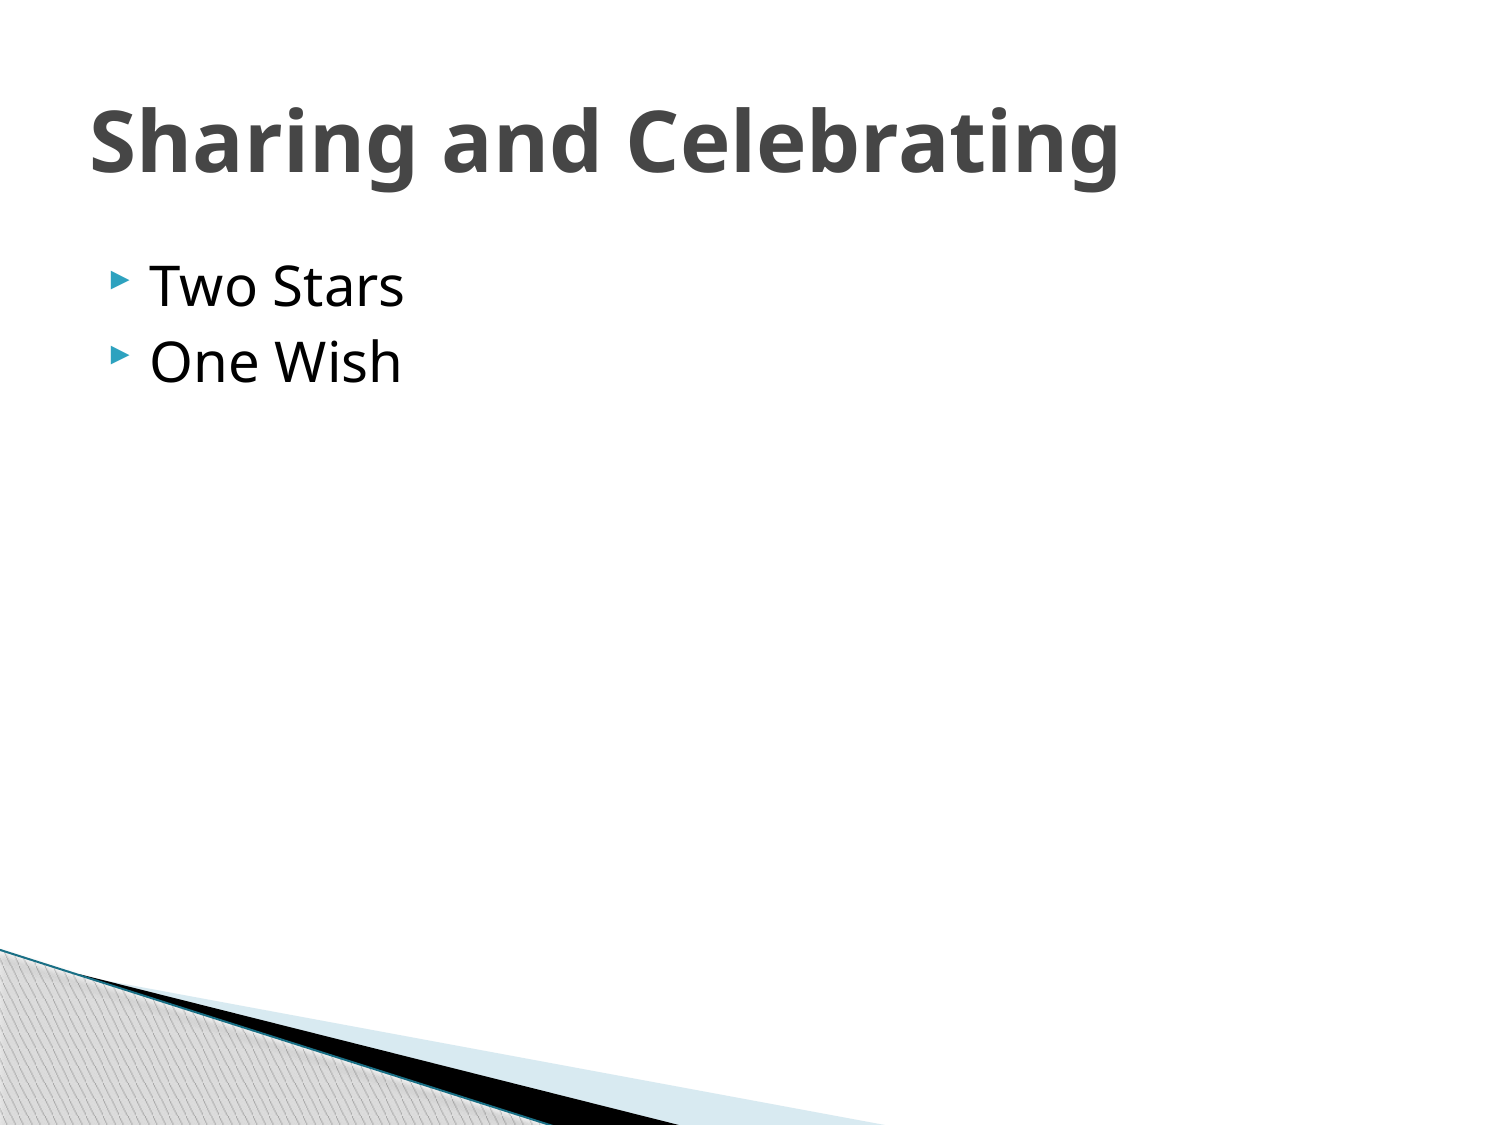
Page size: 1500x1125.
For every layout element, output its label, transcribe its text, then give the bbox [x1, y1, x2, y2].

title Sharing and Celebrating [75, 45, 1425, 233]
list Two Stars One Wish [75, 243, 1425, 986]
